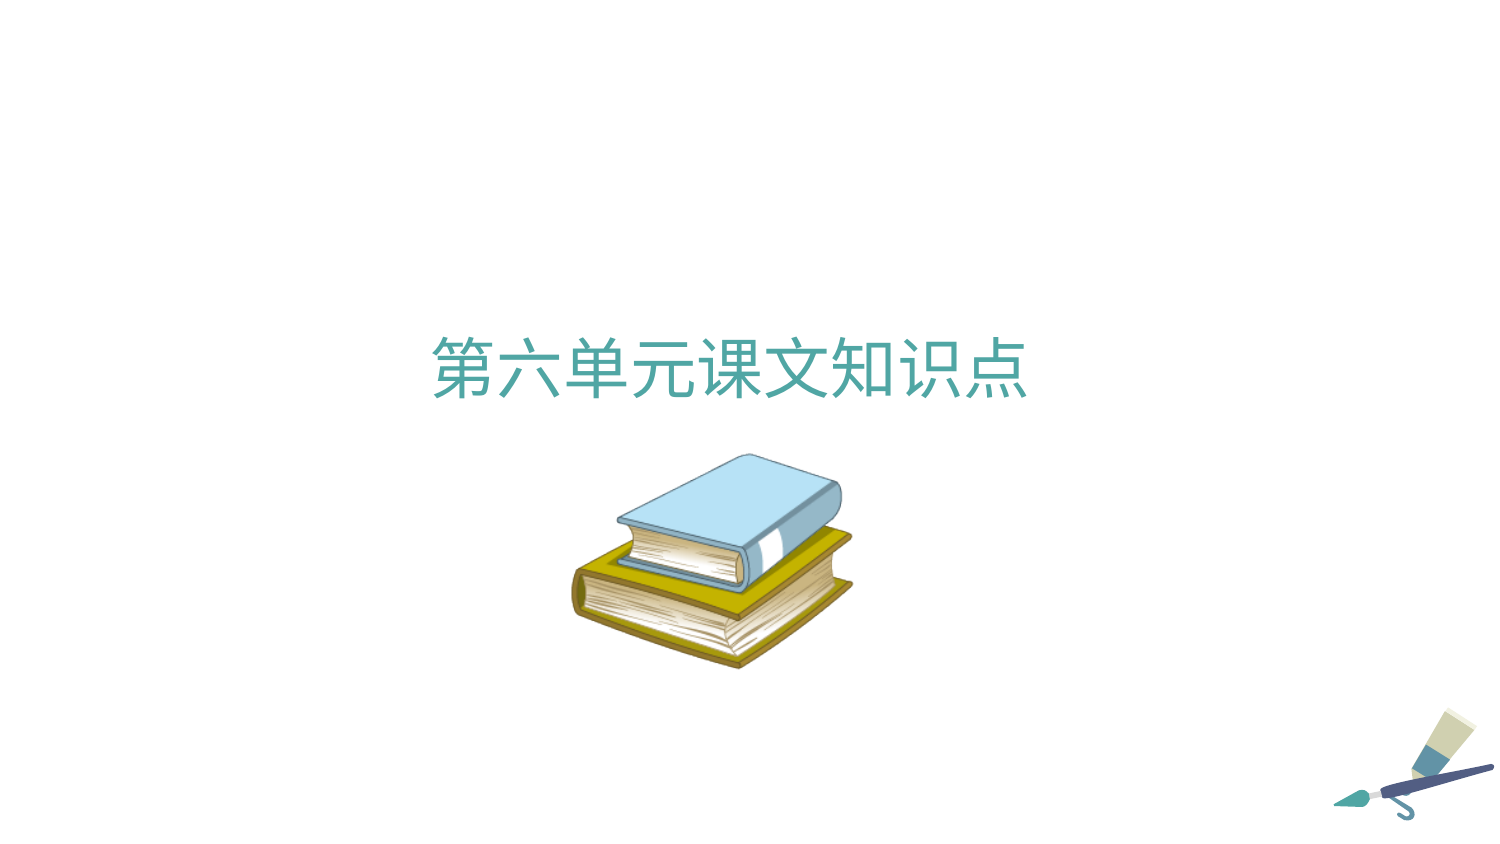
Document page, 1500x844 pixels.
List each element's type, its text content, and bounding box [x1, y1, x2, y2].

picture [551, 396, 882, 727]
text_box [1358, 708, 1481, 844]
text_box 第六单元课文知识点 [415, 279, 1278, 415]
